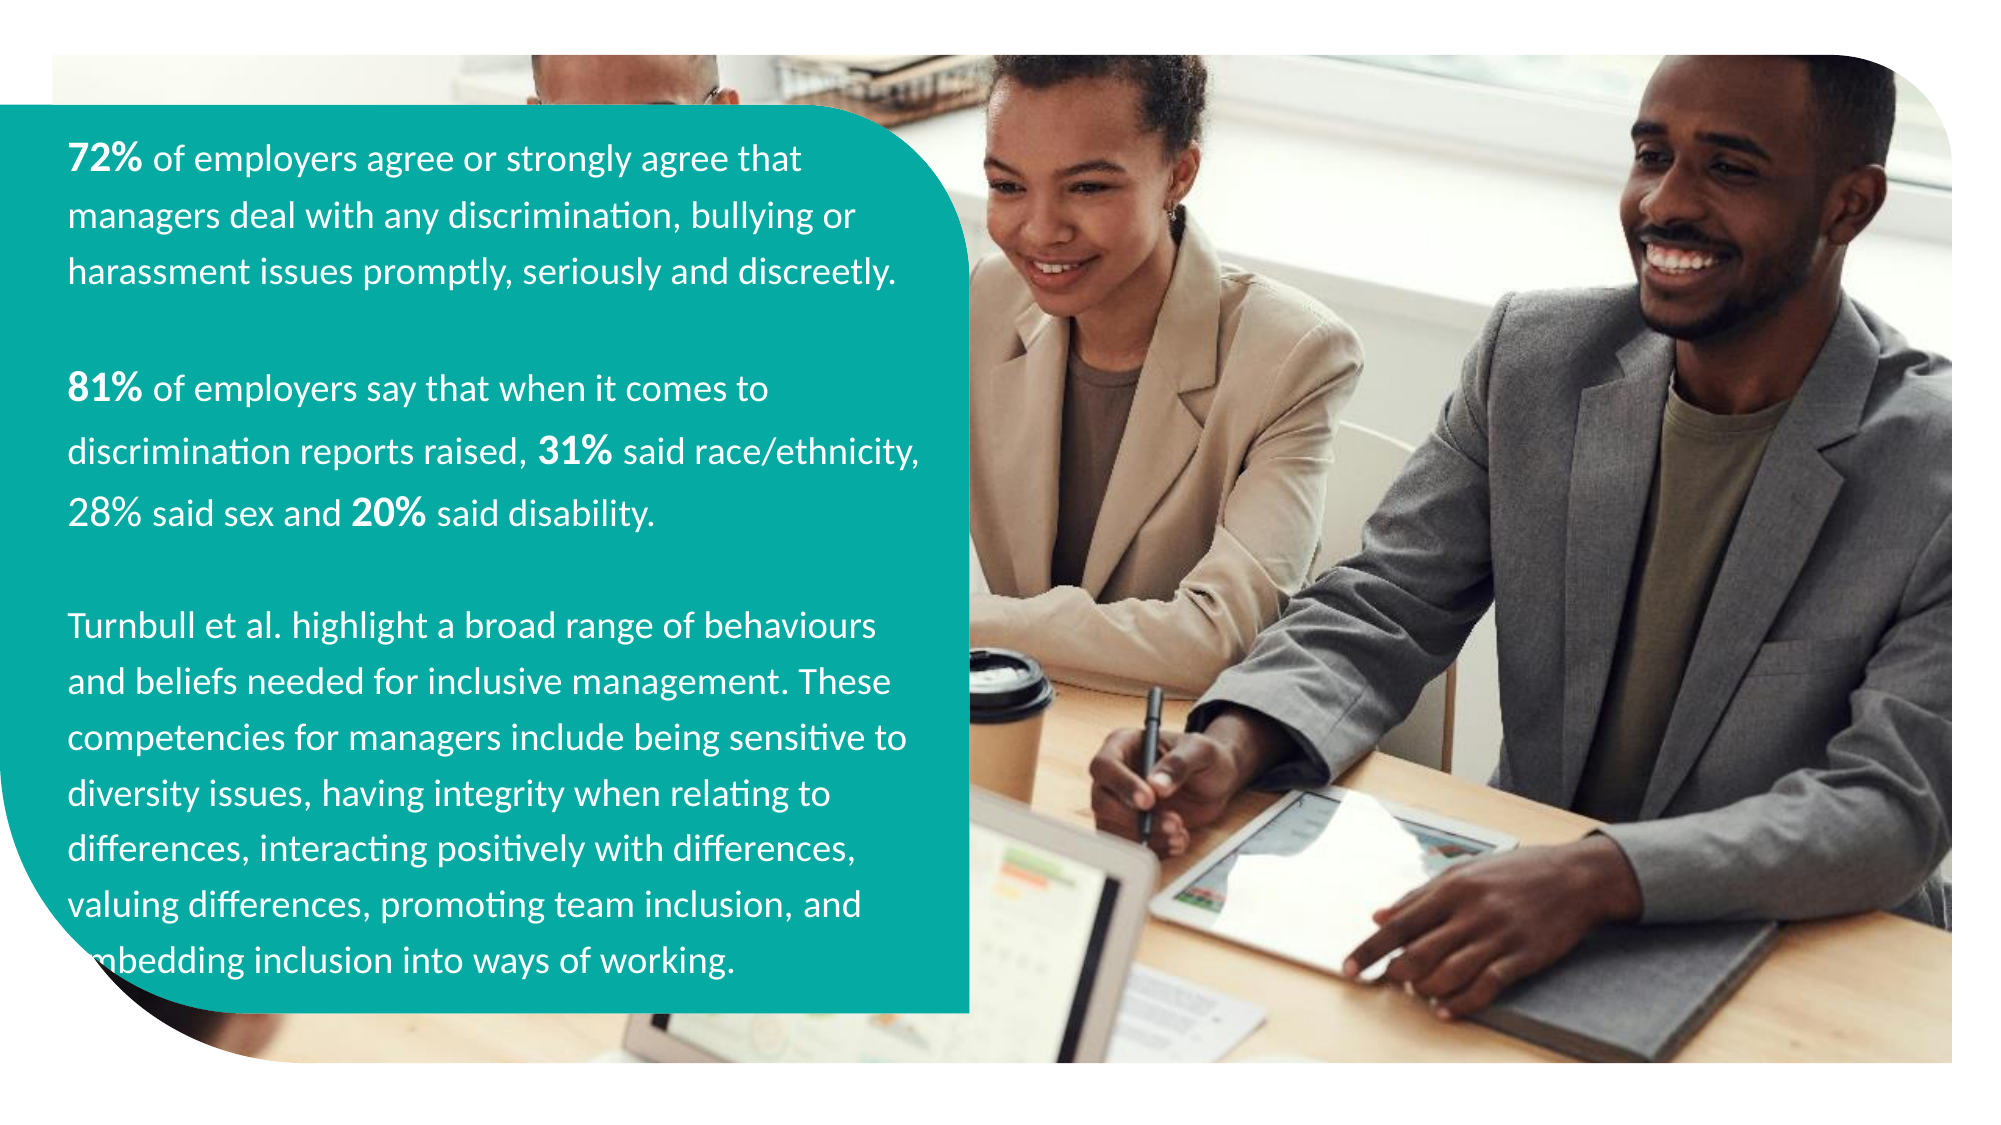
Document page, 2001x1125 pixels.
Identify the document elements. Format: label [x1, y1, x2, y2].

picture [52, 54, 1952, 1064]
